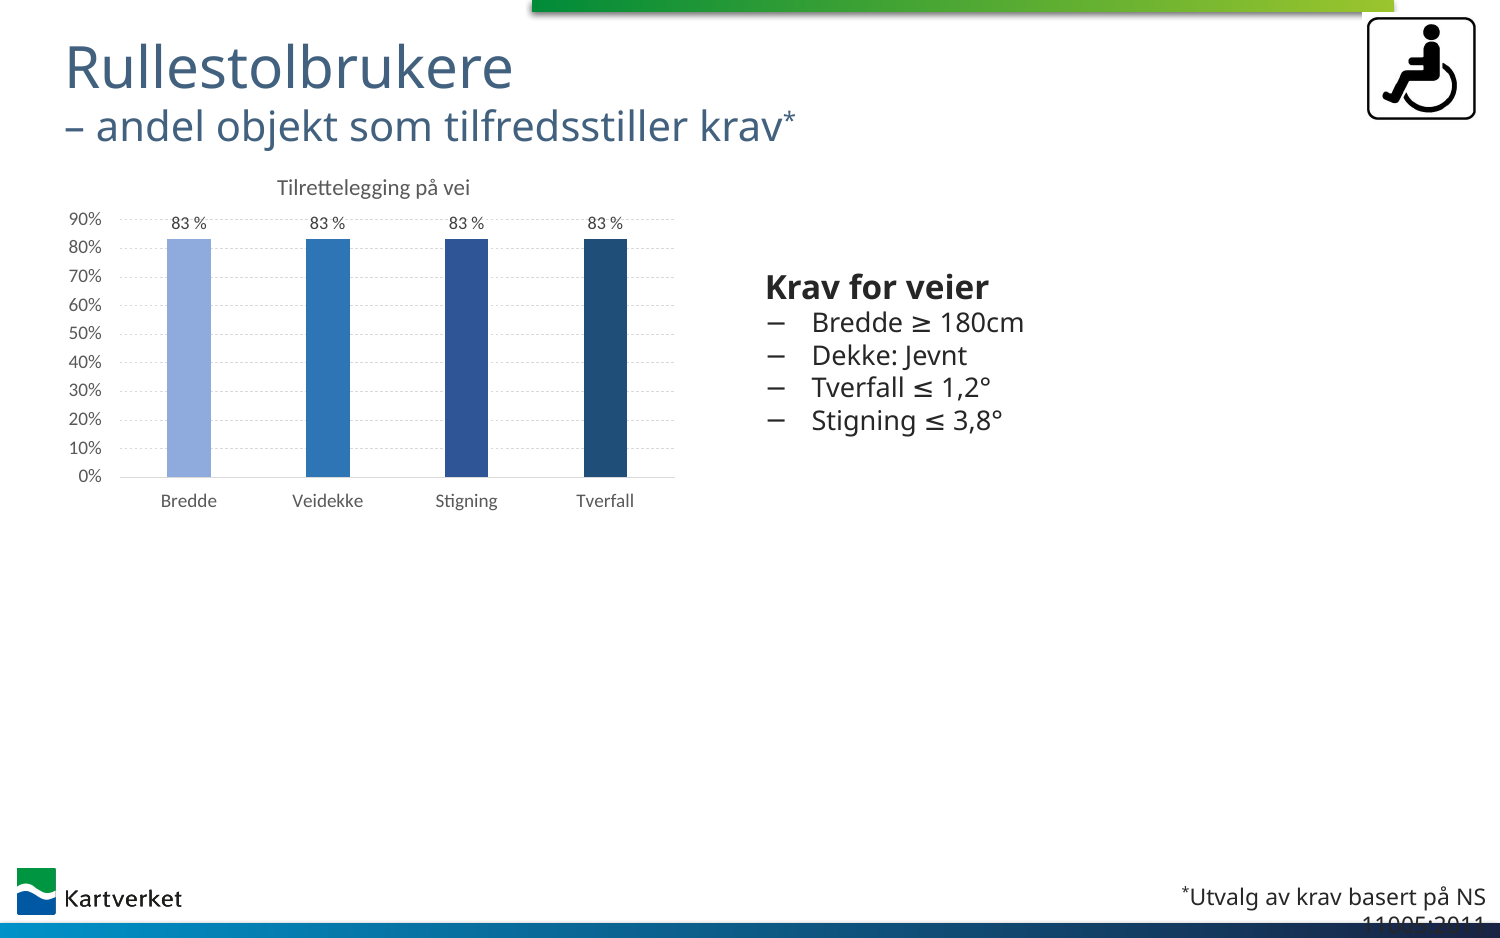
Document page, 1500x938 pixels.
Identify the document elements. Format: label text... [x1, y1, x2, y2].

text_box *Utvalg av krav basert på NS 11005:2011 [1068, 873, 1500, 938]
text_box Krav for veier Bredde ≥ 180cm Dekke: Jevnt Tverfall ≤ 1,2° Stigning ≤ 3,8° [750, 258, 1234, 444]
text_box Rullestolbrukere – andel objekt som tilfredsstiller krav* [49, 25, 1431, 158]
picture [62, 166, 686, 519]
picture [1362, 12, 1481, 126]
